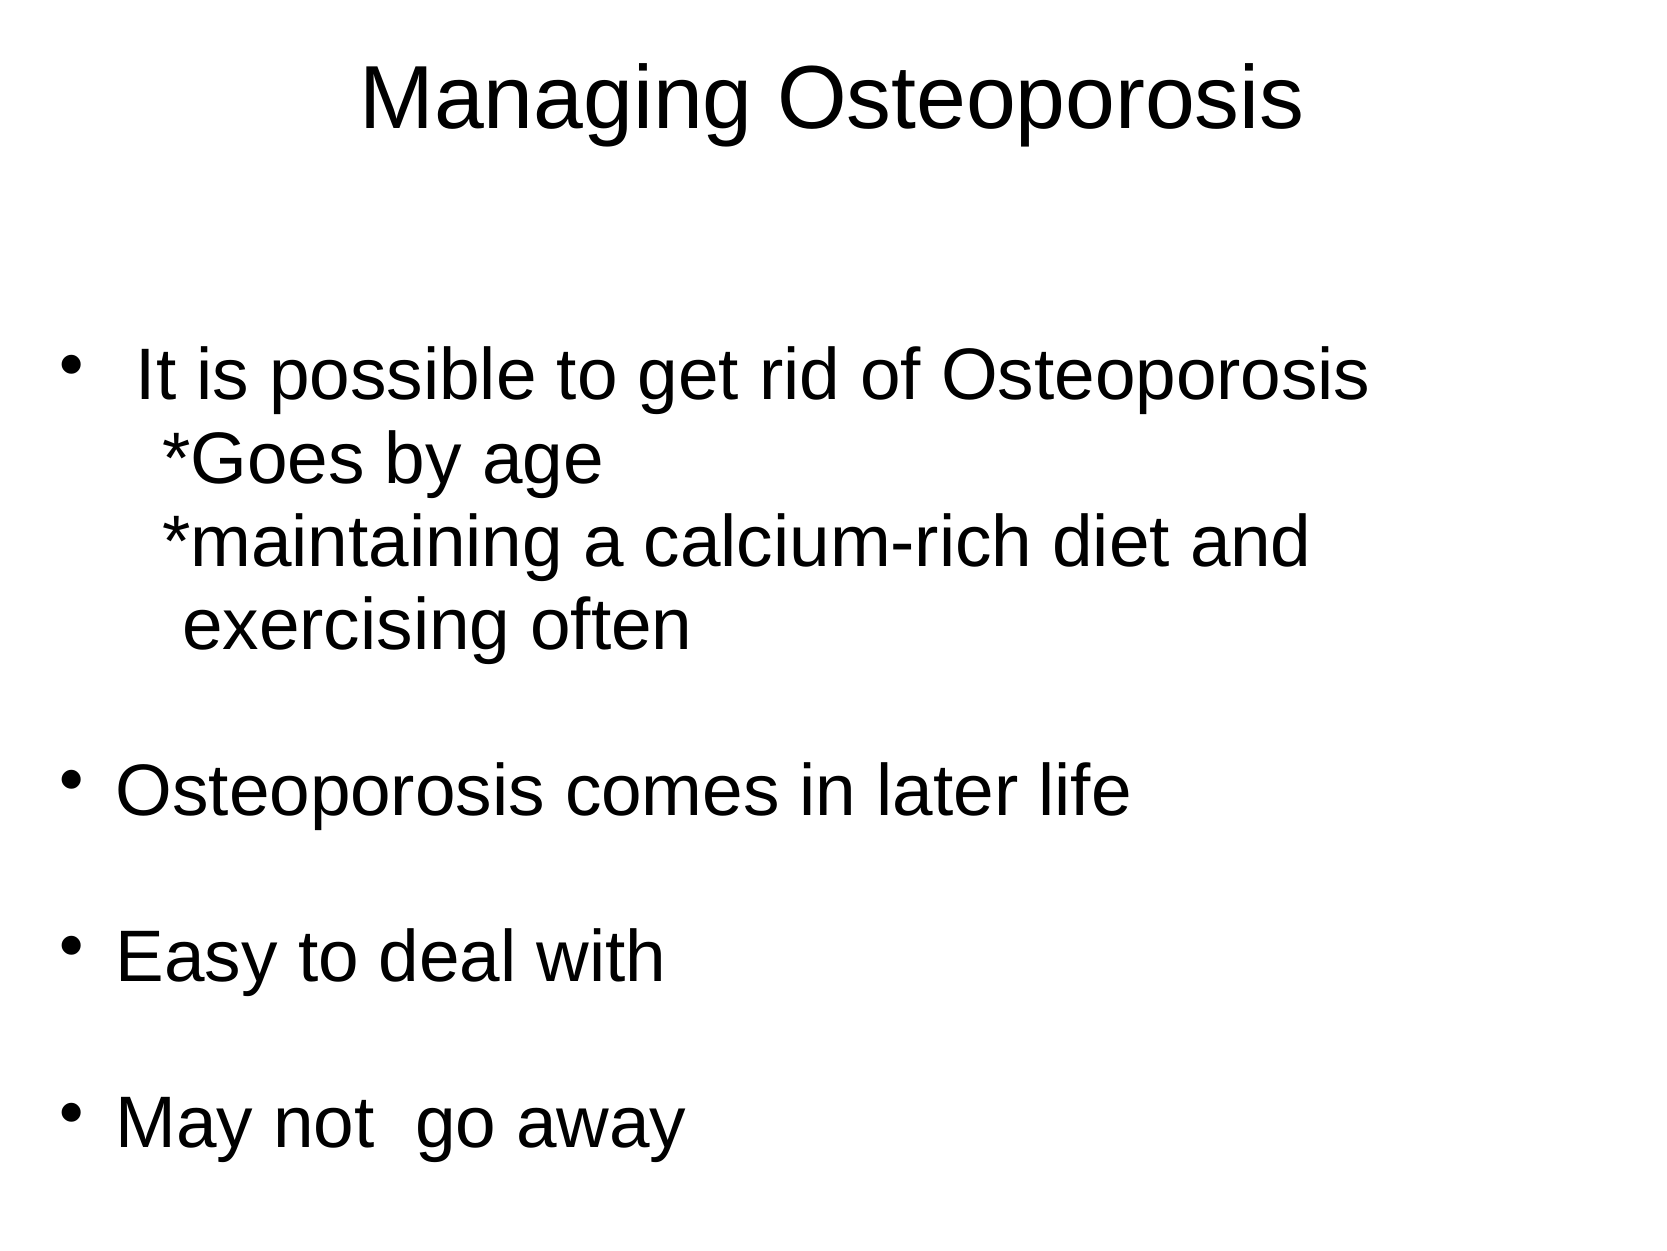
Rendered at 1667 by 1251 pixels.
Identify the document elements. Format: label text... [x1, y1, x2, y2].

list It is possible to get rid of Osteoporosis *Goes by age *maintaining a calcium-rich diet and exercising often Osteoporosis comes in later life Easy to deal with May not go away [40, 250, 1627, 1169]
title Managing Osteoporosis [40, 46, 1624, 194]
